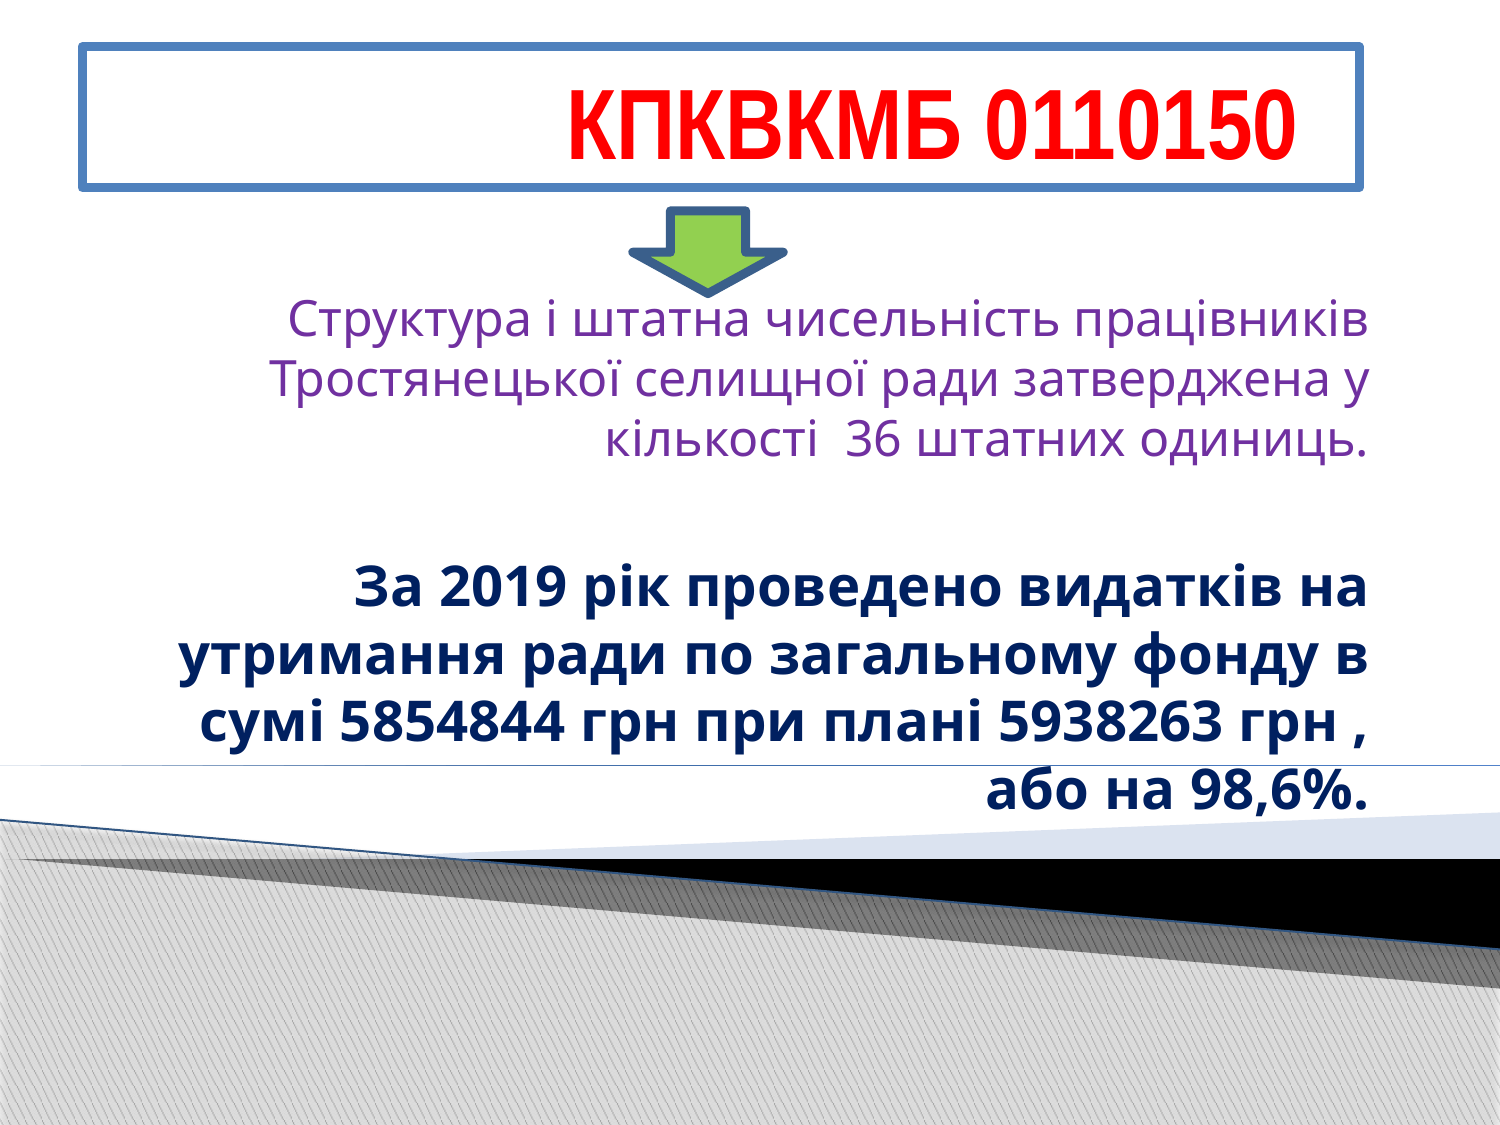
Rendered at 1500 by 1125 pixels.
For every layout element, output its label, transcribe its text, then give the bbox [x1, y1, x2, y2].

text_box [628, 206, 788, 299]
subtitle Структура і штатна чисельність працівників Тростянецької селищної ради затверджена у кількості 36 штатних одиниць. За 2019 рік проведено видатків на утримання ради по загальному фонду в сумі 5854844 грн при плані 5938263 грн , або на 98,6%. [88, 278, 1388, 1043]
picture [5, 859, 88, 866]
picture [1388, 941, 1500, 989]
title КПКВКМБ 0110150 [78, 42, 1364, 192]
